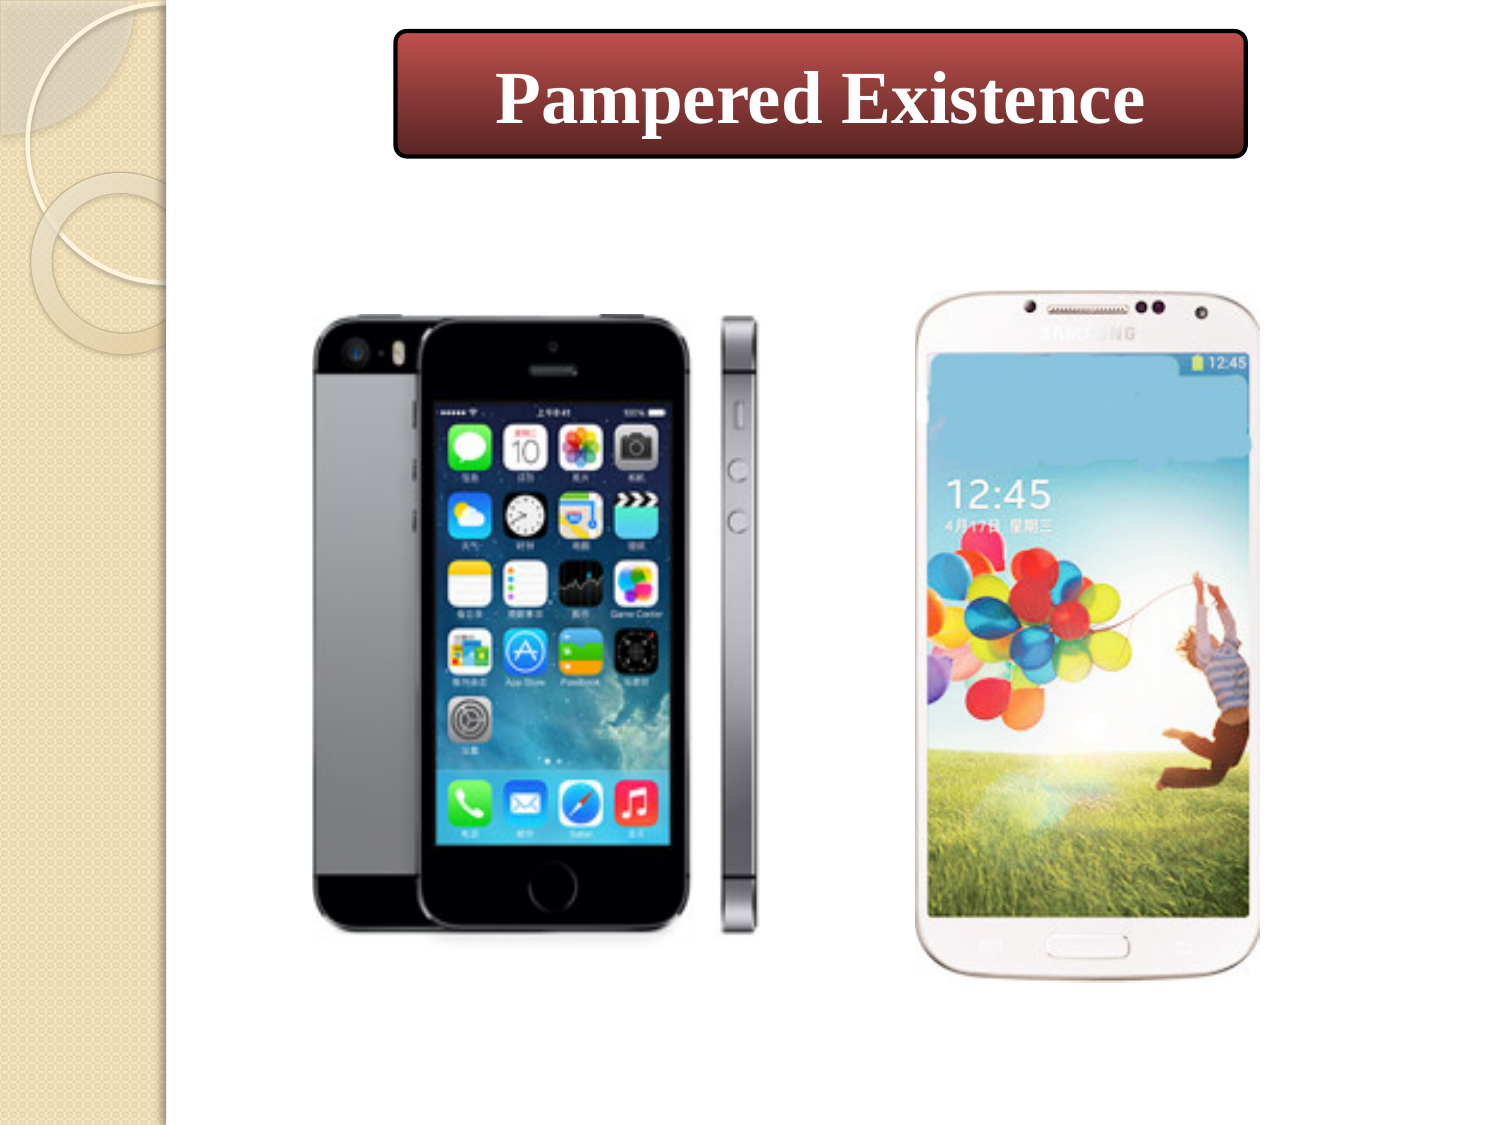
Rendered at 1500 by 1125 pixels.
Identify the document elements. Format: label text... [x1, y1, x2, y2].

picture [312, 314, 762, 953]
picture [915, 290, 1260, 983]
text_box Pampered Existence [395, 30, 1246, 157]
